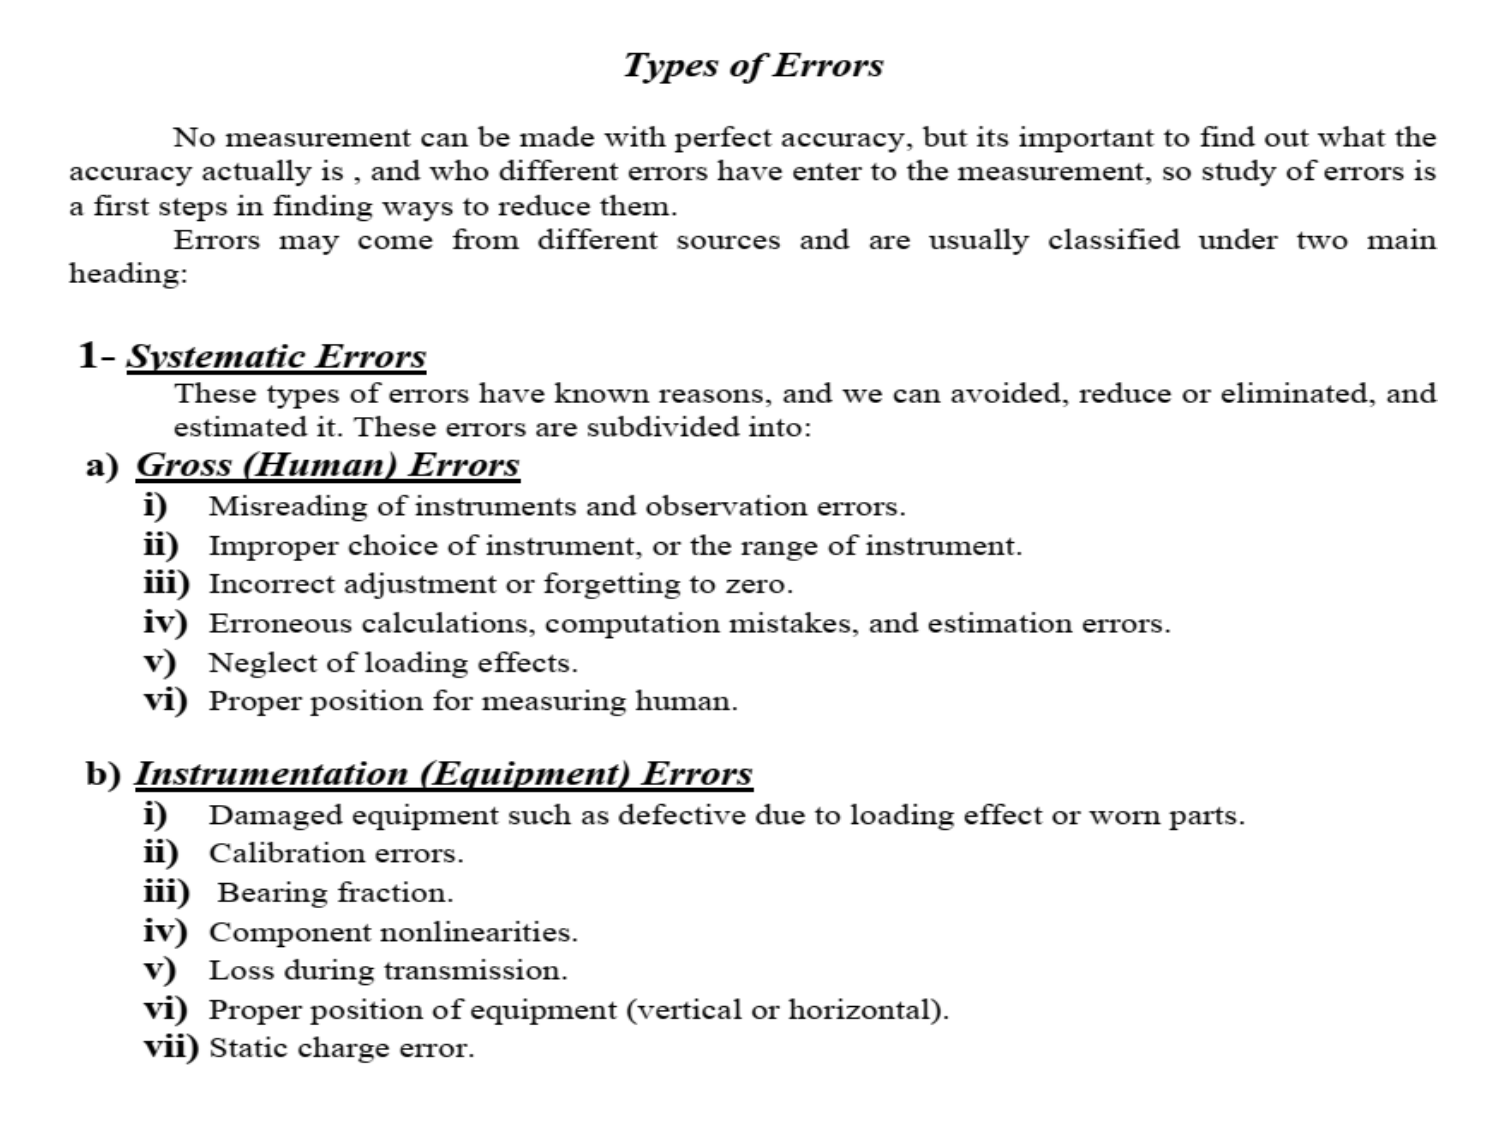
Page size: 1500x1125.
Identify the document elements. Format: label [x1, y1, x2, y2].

list [49, 37, 1438, 1088]
